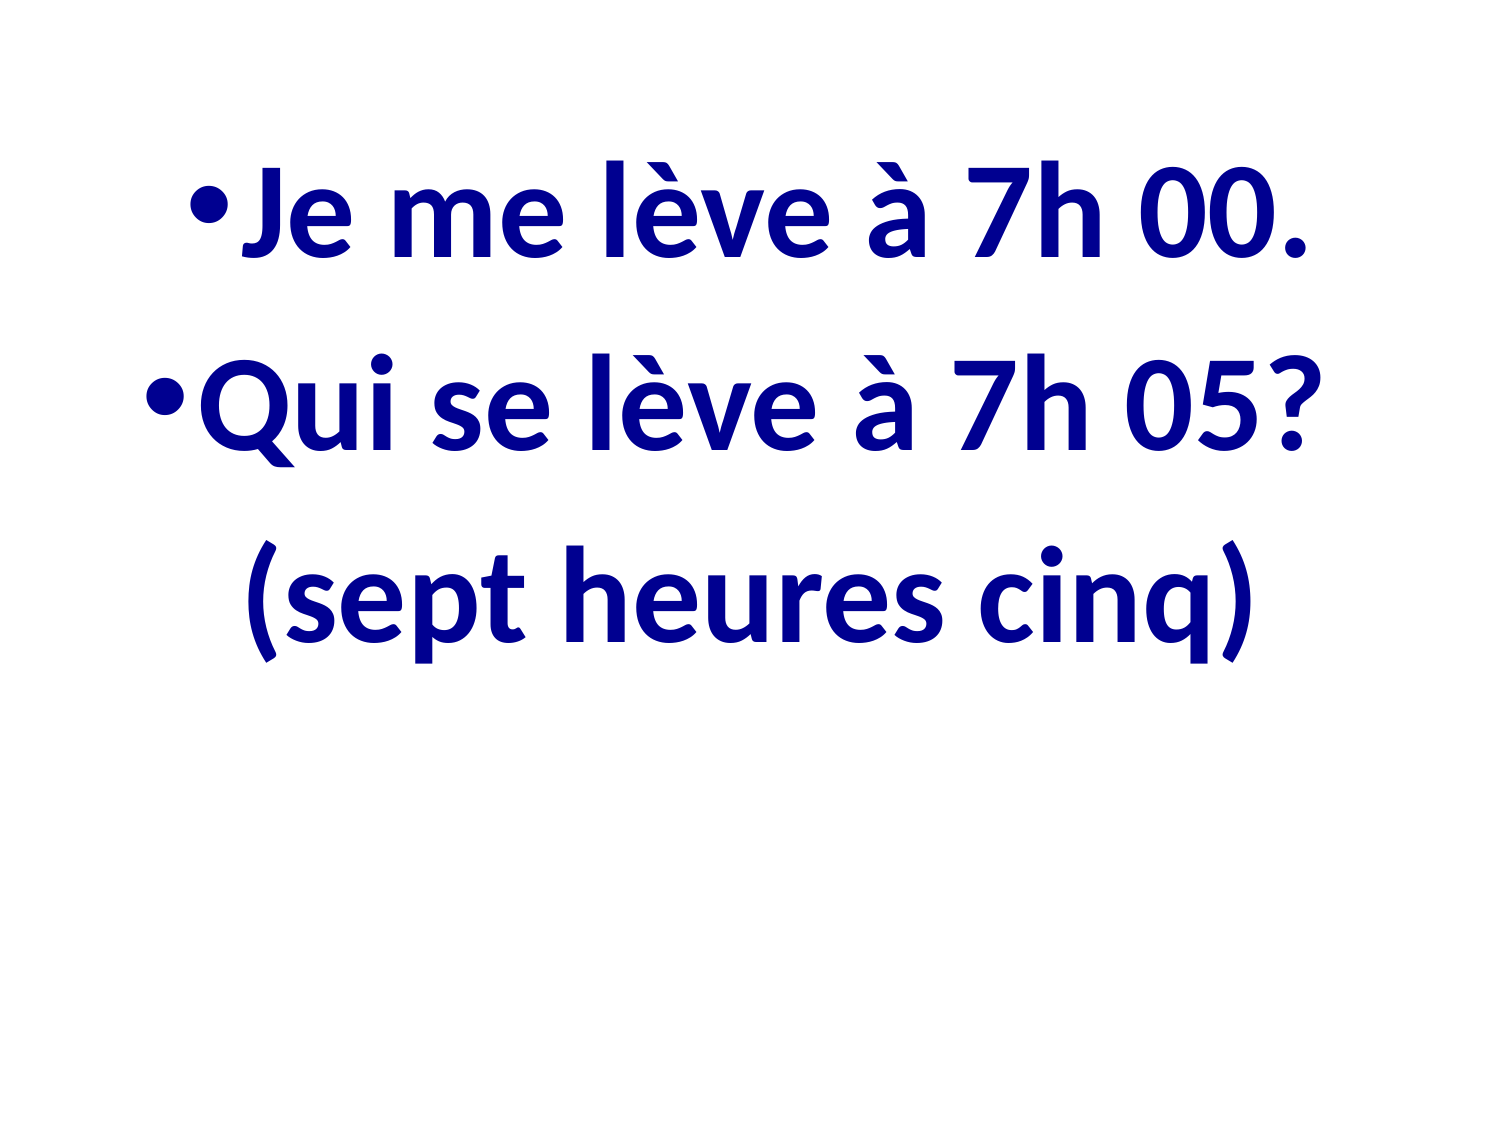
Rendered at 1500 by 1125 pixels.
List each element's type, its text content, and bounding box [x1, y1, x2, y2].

list Je me lève à 7h 00. Qui se lève à 7h 05? (sept heures cinq) [12, 112, 1488, 388]
